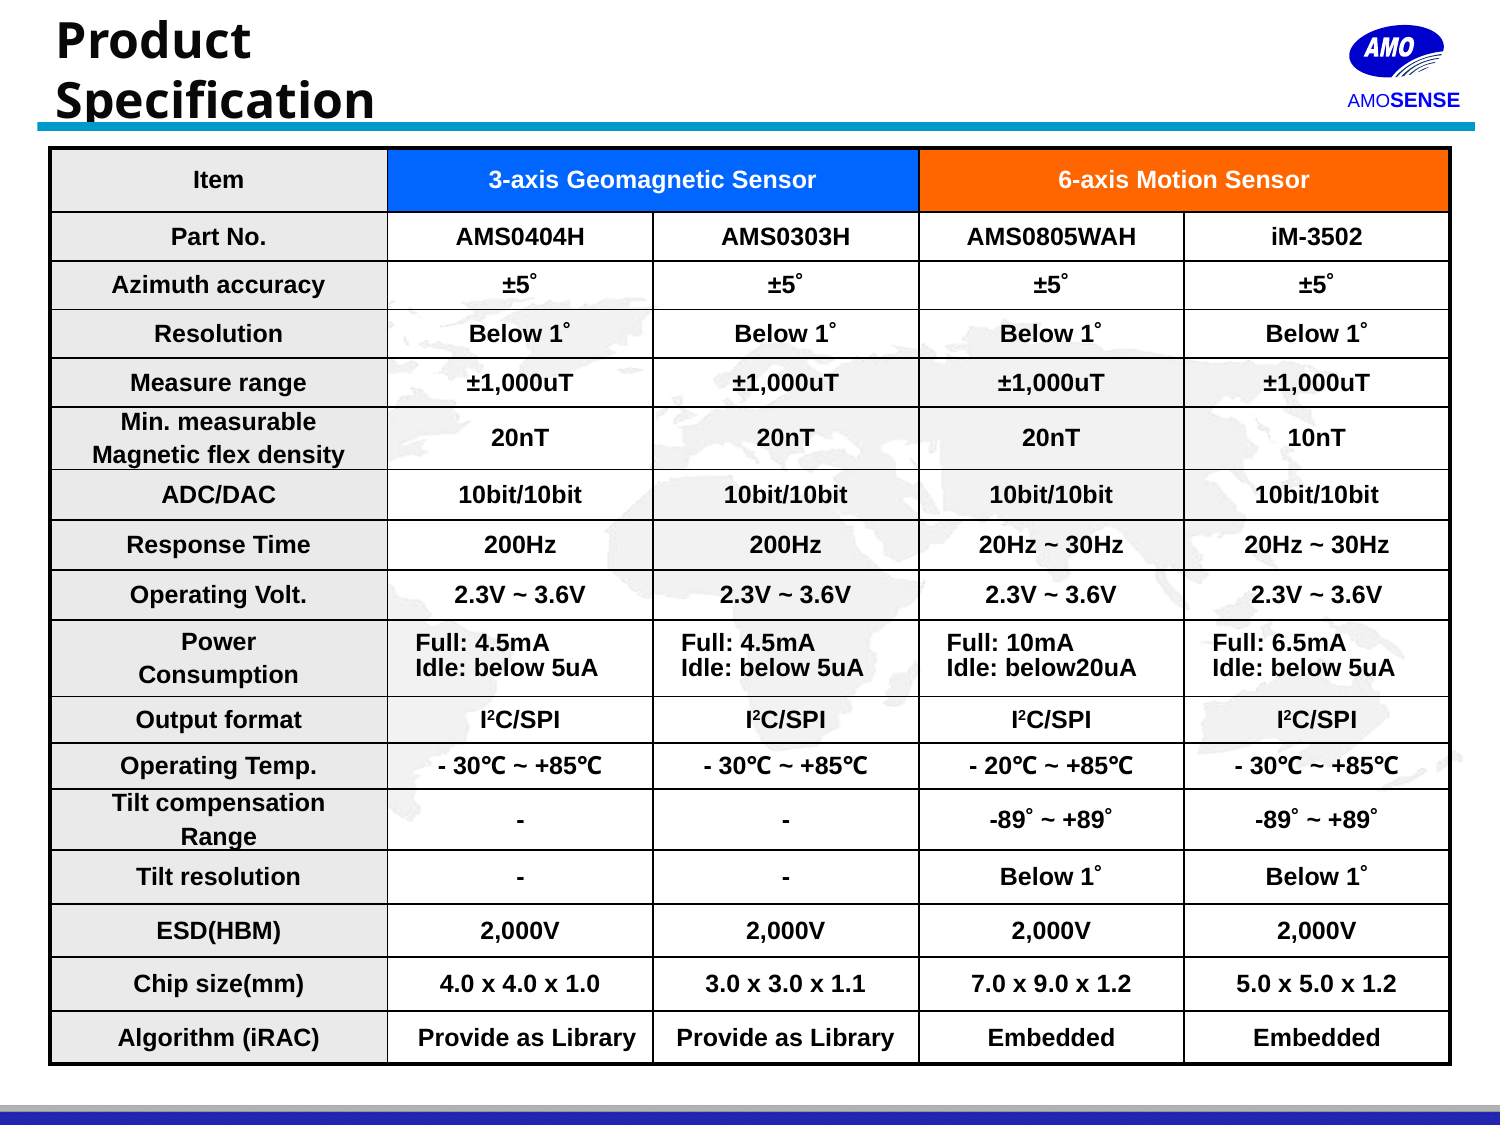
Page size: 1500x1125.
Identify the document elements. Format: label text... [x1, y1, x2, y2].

table_cell Operating Volt. [52, 571, 387, 619]
table_cell - [654, 851, 918, 903]
table_cell I2C/SPI [654, 697, 918, 742]
text_box [35, 120, 1477, 133]
table_cell - 30℃ ~ +85℃ [388, 744, 652, 788]
table_cell ±1,000uT [654, 359, 918, 406]
table_cell ±5˚ [1185, 262, 1448, 309]
table_cell AMS0303H [654, 213, 918, 260]
table_cell AMS0404H [388, 213, 652, 260]
table_cell Algorithm (iRAC) [52, 1012, 387, 1062]
table_header 3-axis Geomagnetic Sensor [388, 150, 918, 211]
table_cell 7.0 x 9.0 x 1.2 [920, 958, 1183, 1010]
table_cell 200Hz [654, 521, 918, 569]
table_cell Full: 4.5mA Idle: below 5uA [654, 621, 918, 696]
table_cell Output format [52, 697, 387, 742]
table_cell 2.3V ~ 3.6V [920, 571, 1183, 619]
table_cell Tilt compensation Range [52, 790, 387, 849]
table_cell 2.3V ~ 3.6V [654, 571, 918, 619]
table_cell Azimuth accuracy [52, 262, 387, 309]
table_cell Below 1˚ [654, 310, 918, 357]
table_cell ±5˚ [654, 262, 918, 309]
table_cell ±5˚ [388, 262, 652, 309]
table_cell Provide as Library [388, 1012, 652, 1062]
table_cell Resolution [52, 310, 387, 357]
table_cell 2,000V [388, 905, 652, 956]
table_cell 2,000V [654, 905, 918, 956]
table_cell ±5˚ [920, 262, 1183, 309]
table_cell Full: 10mA Idle: below20uA [920, 621, 1183, 696]
table_cell - [654, 790, 918, 849]
picture [0, 1105, 1500, 1125]
table_cell I2C/SPI [920, 697, 1183, 742]
table_cell 10bit/10bit [1185, 470, 1448, 519]
table_cell Part No. [52, 213, 387, 260]
table_cell Response Time [52, 521, 387, 569]
table_cell 20nT [920, 408, 1183, 469]
table_cell 20Hz ~ 30Hz [920, 521, 1183, 569]
table_cell 200Hz [388, 521, 652, 569]
table_cell ±1,000uT [1185, 359, 1448, 406]
table_cell 5.0 x 5.0 x 1.2 [1185, 958, 1448, 1010]
table_cell Chip size(mm) [52, 958, 387, 1010]
table_cell -89˚ ~ +89˚ [920, 790, 1183, 849]
table_cell iM-3502 [1185, 213, 1448, 260]
table_cell -89˚ ~ +89˚ [1185, 790, 1448, 849]
table_cell Below 1˚ [920, 310, 1183, 357]
table_cell ±1,000uT [920, 359, 1183, 406]
table_header 6-axis Motion Sensor [920, 150, 1448, 211]
table_cell 20nT [388, 408, 652, 469]
table_cell Embedded [1185, 1012, 1448, 1062]
table_cell I2C/SPI [388, 697, 652, 742]
table_cell Embedded [920, 1012, 1183, 1062]
table_cell Measure range [52, 359, 387, 406]
table_cell Full: 4.5mA Idle: below 5uA [388, 621, 652, 696]
table_cell - [388, 851, 652, 903]
table_cell Power Consumption [52, 621, 387, 696]
table_cell ESD(HBM) [52, 905, 387, 956]
table_cell I2C/SPI [1185, 697, 1448, 742]
table_cell 2,000V [1185, 905, 1448, 956]
table_cell 10bit/10bit [920, 470, 1183, 519]
table_cell 10bit/10bit [388, 470, 652, 519]
table_cell 3.0 x 3.0 x 1.1 [654, 958, 918, 1010]
table_cell 2,000V [920, 905, 1183, 956]
table_cell Full: 6.5mA Idle: below 5uA [1185, 621, 1448, 696]
table_cell 20nT [654, 408, 918, 469]
table_cell 20Hz ~ 30Hz [1185, 521, 1448, 569]
table_cell 2.3V ~ 3.6V [388, 571, 652, 619]
table_cell AMS0805WAH [920, 213, 1183, 260]
table_cell ADC/DAC [52, 470, 387, 519]
table_cell 10nT [1185, 408, 1448, 469]
table_cell - 30℃ ~ +85℃ [654, 744, 918, 788]
table_cell 4.0 x 4.0 x 1.0 [388, 958, 652, 1010]
table_cell Min. measurable Magnetic flex density [52, 408, 387, 469]
table_cell - 20℃ ~ +85℃ [920, 744, 1183, 788]
table_cell 10bit/10bit [654, 470, 918, 519]
table_cell Operating Temp. [52, 744, 387, 788]
table_cell - 30℃ ~ +85℃ [1185, 744, 1448, 788]
table_cell ±1,000uT [388, 359, 652, 406]
table_cell Below 1˚ [920, 851, 1183, 903]
table_cell Below 1˚ [1185, 310, 1448, 357]
table_cell Below 1˚ [388, 310, 652, 357]
table_cell Tilt resolution [52, 851, 387, 903]
table_cell - [388, 790, 652, 849]
table_header Item [52, 150, 387, 211]
table_cell Below 1˚ [1185, 851, 1448, 903]
table_cell 2.3V ~ 3.6V [1185, 571, 1448, 619]
text_box Product Specification [40, 33, 572, 104]
table_cell Provide as Library [654, 1012, 918, 1062]
